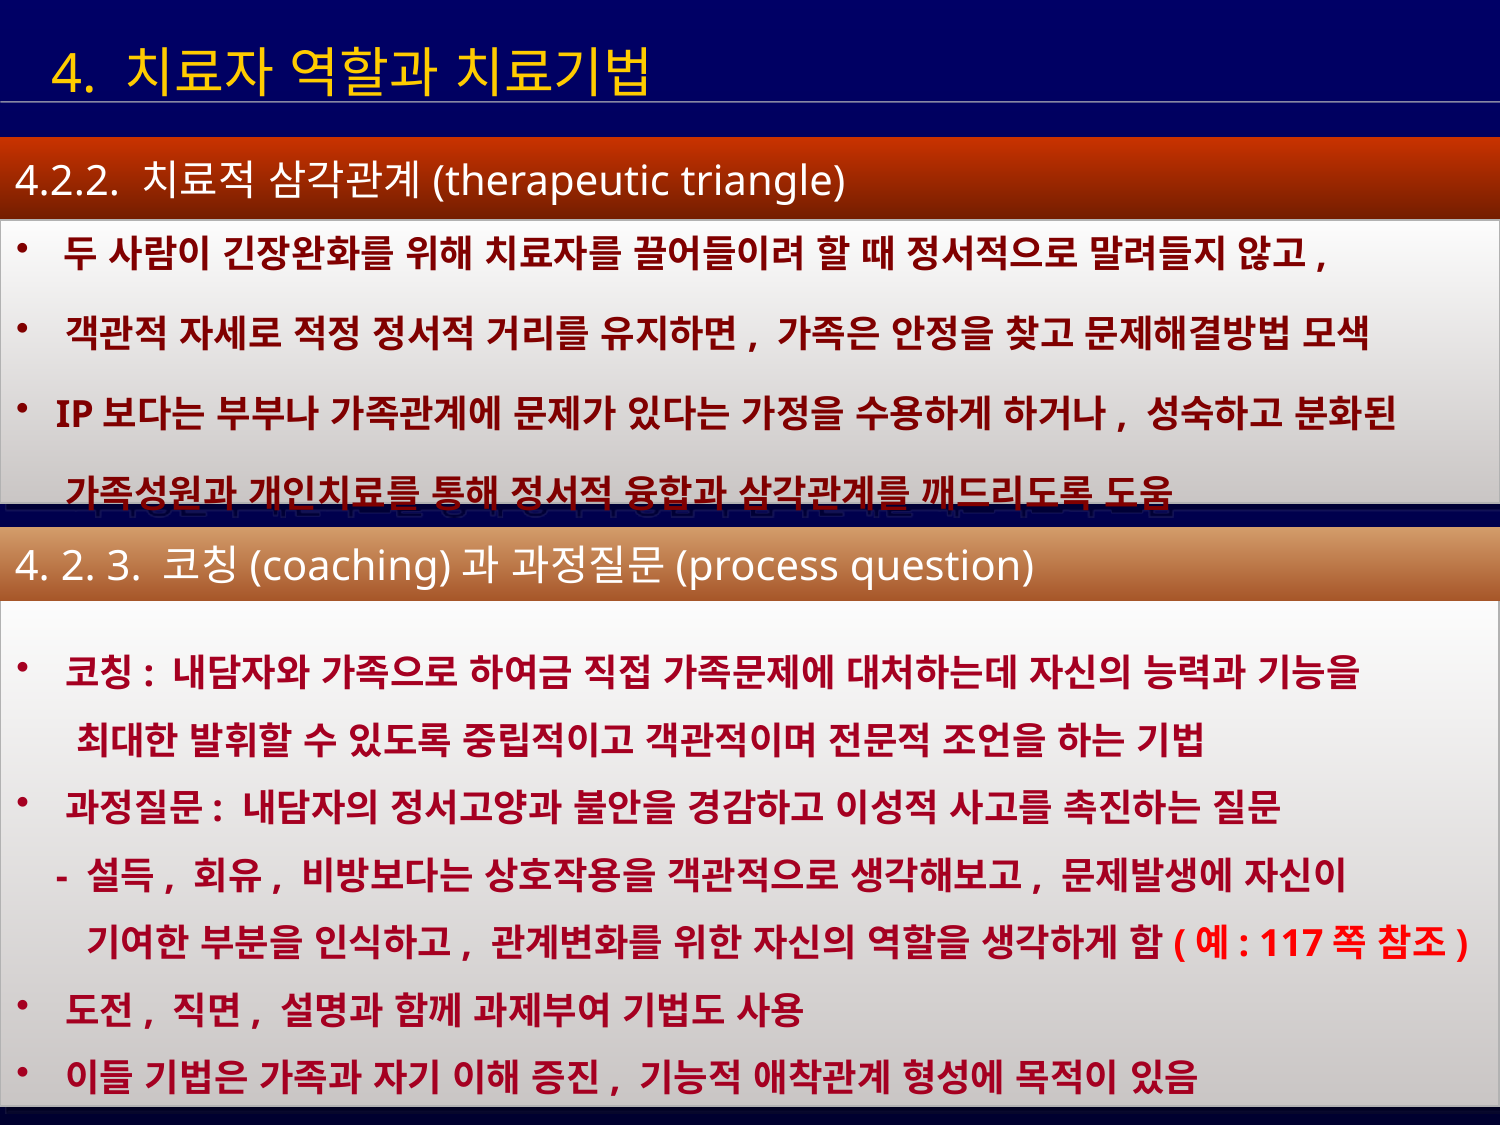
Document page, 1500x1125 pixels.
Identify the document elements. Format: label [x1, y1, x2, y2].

text_box [0, 30, 1500, 1107]
